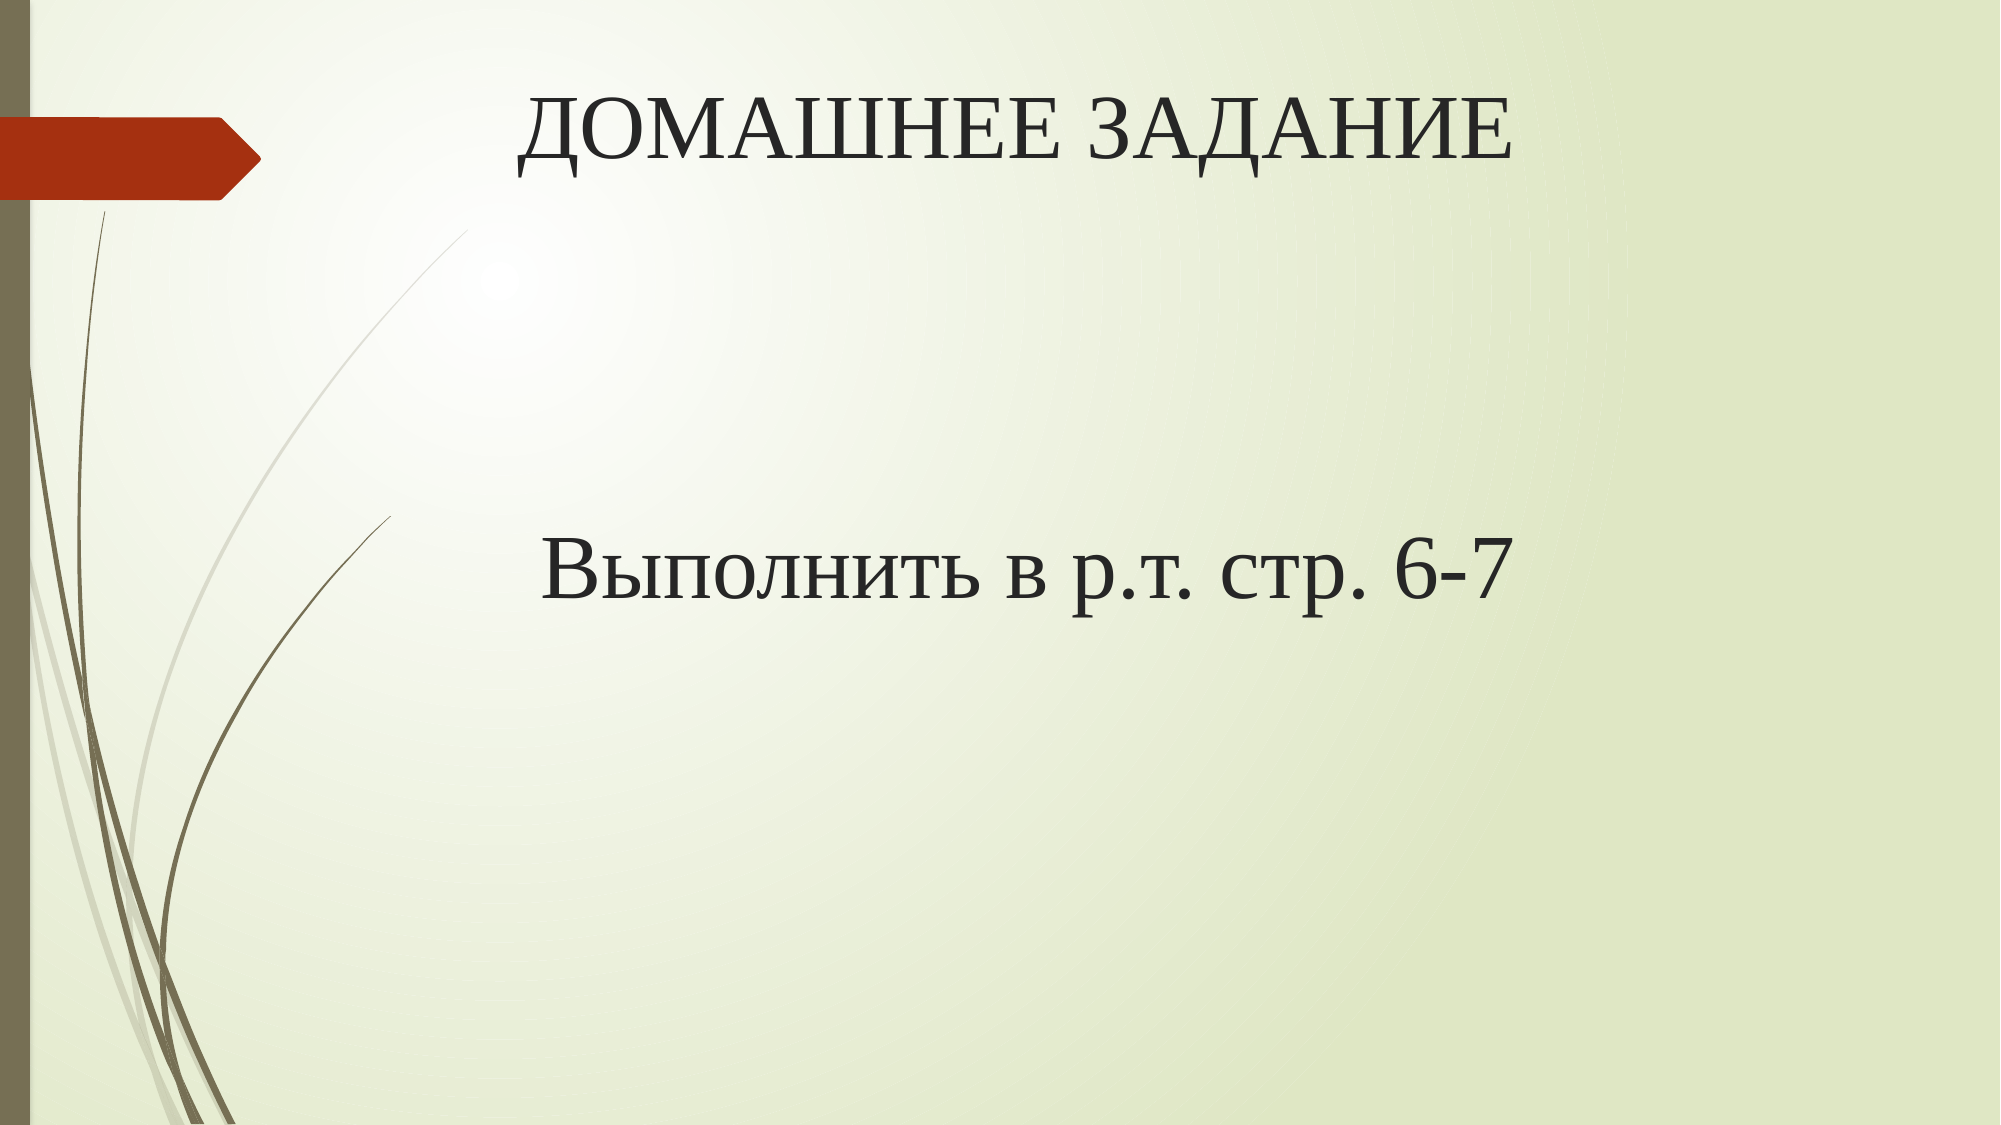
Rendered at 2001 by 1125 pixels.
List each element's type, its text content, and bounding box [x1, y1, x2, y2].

title ДОМАШНЕЕ ЗАДАНИЕ Выполнить в р.т. стр. 6-7 [137, 59, 1920, 1035]
